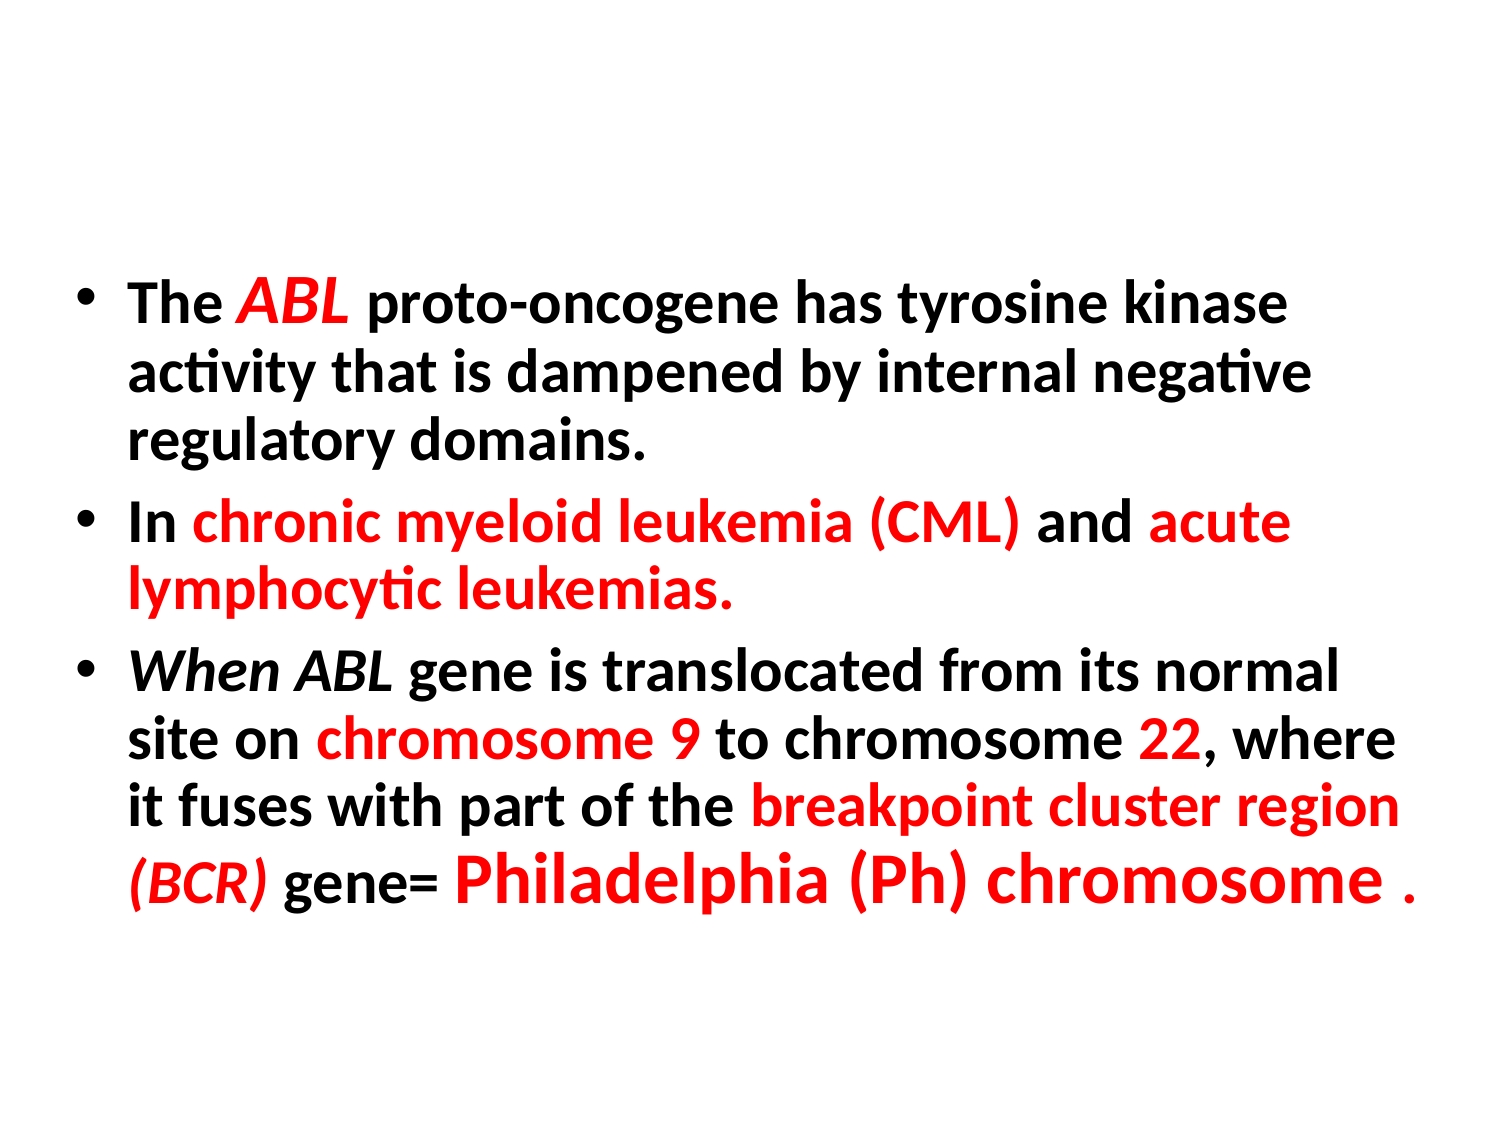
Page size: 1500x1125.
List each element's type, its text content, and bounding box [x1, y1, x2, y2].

list The ABL proto-oncogene has tyrosine kinase activity that is dampened by internal negative regulatory domains. In chronic myeloid leukemia (CML) and acute lymphocytic leukemias. When ABL gene is translocated from its normal site on chromosome 9 to chromosome 22, where it fuses with part of the breakpoint cluster region (BCR) gene= Philadelphia (Ph) chromosome . [75, 262, 1425, 1005]
